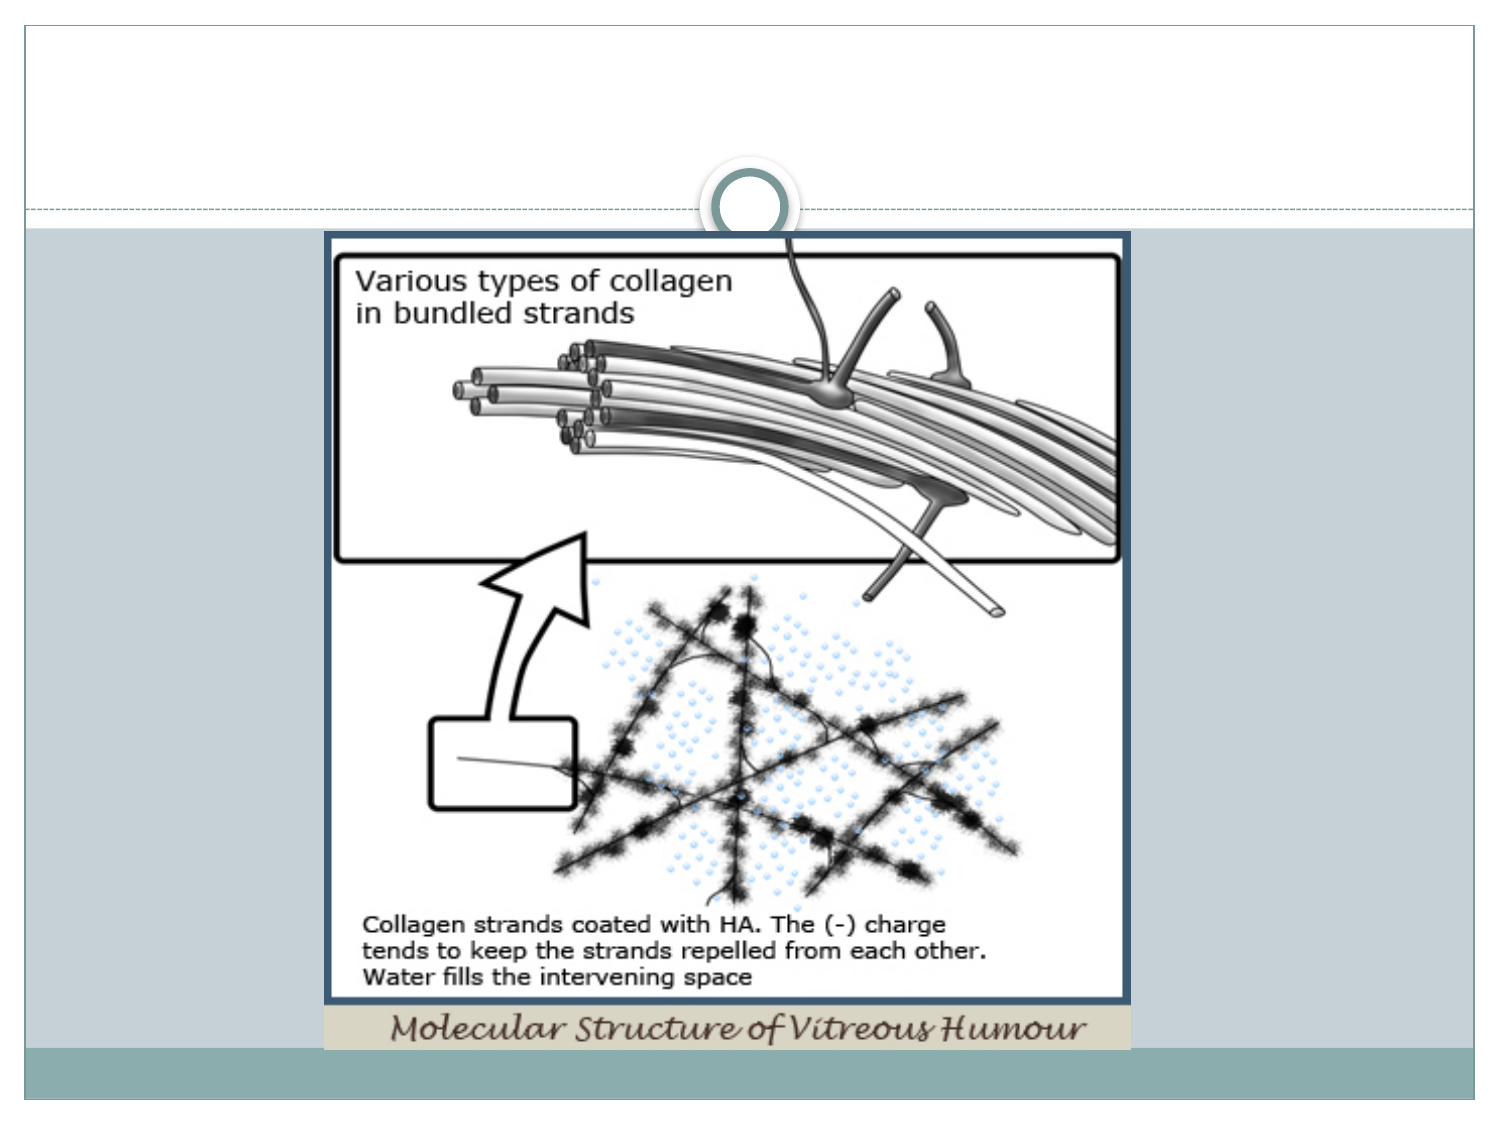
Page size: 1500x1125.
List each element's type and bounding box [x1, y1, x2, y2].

list [324, 231, 1131, 1050]
